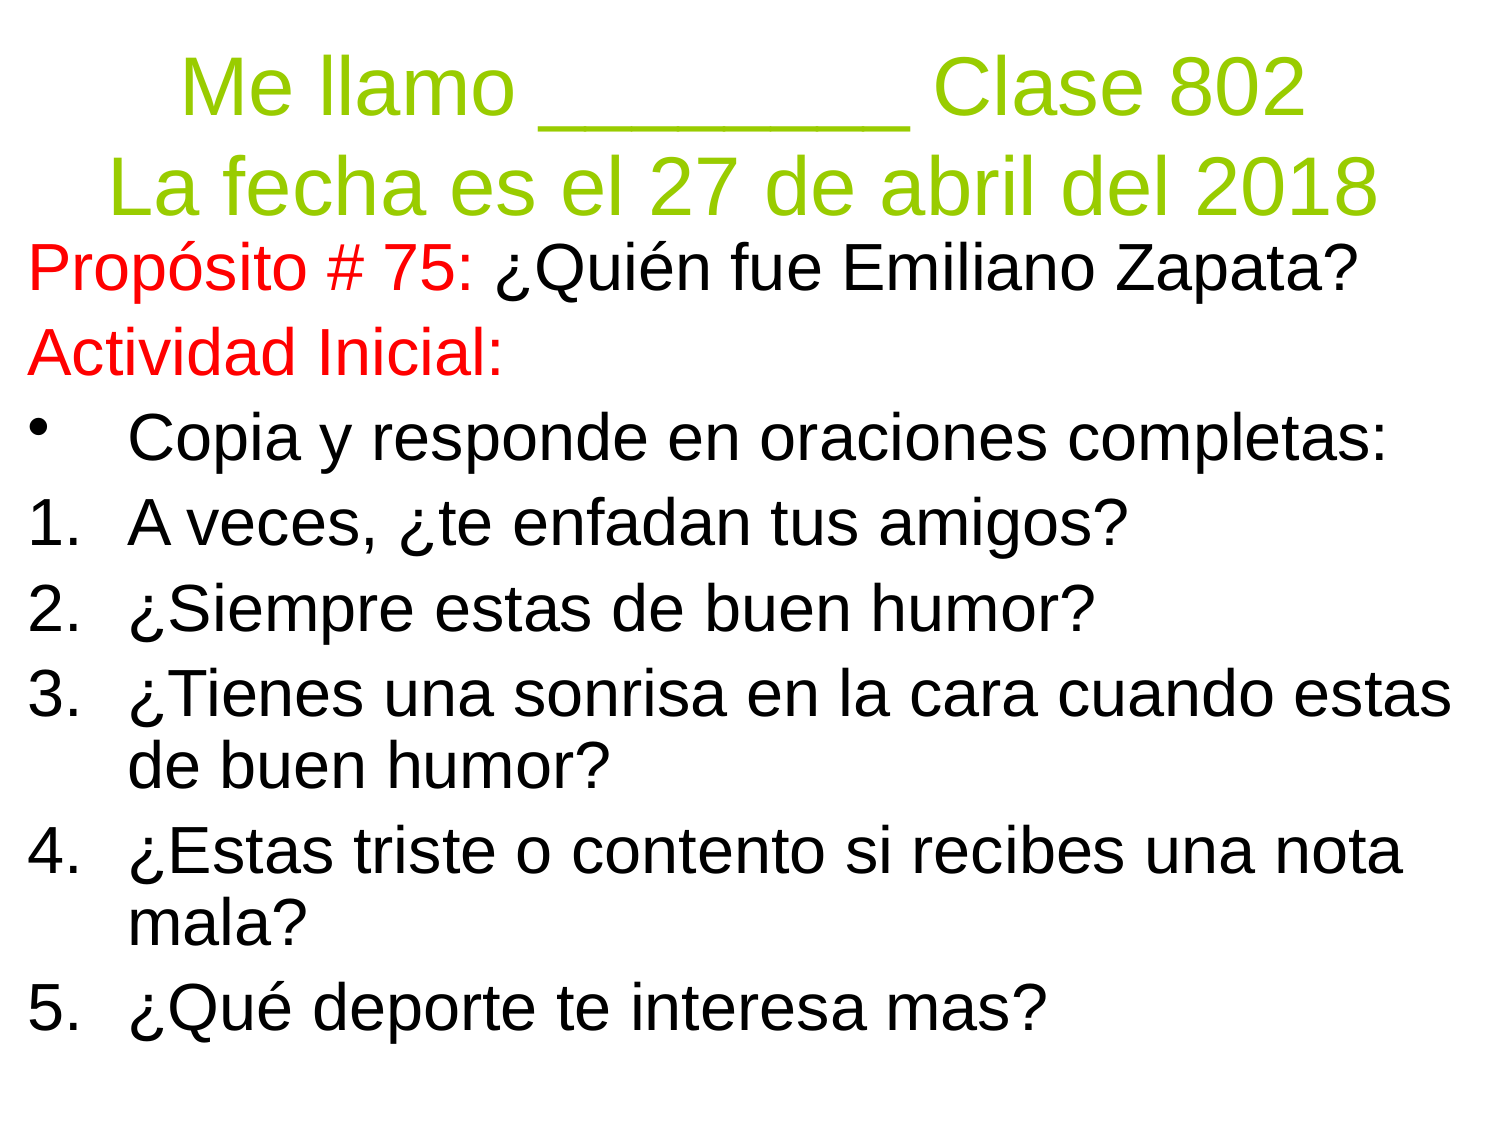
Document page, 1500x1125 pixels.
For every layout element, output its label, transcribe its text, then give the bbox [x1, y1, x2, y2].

text_box Me llamo ________ Clase 802 La fecha es el 27 de abril del 2018 [24, 24, 1463, 213]
text_box Propósito # 75: ¿Quién fue Emiliano Zapata? Actividad Inicial: Copia y responde en oraciones completas: A veces, ¿te enfadan tus amigos? ¿Siempre estas de buen humor? ¿Tienes una sonrisa en la cara cuando estas de buen humor? ¿Estas triste o contento si recibes una nota mala? ¿Qué deporte te interesa mas? [12, 224, 1488, 1100]
